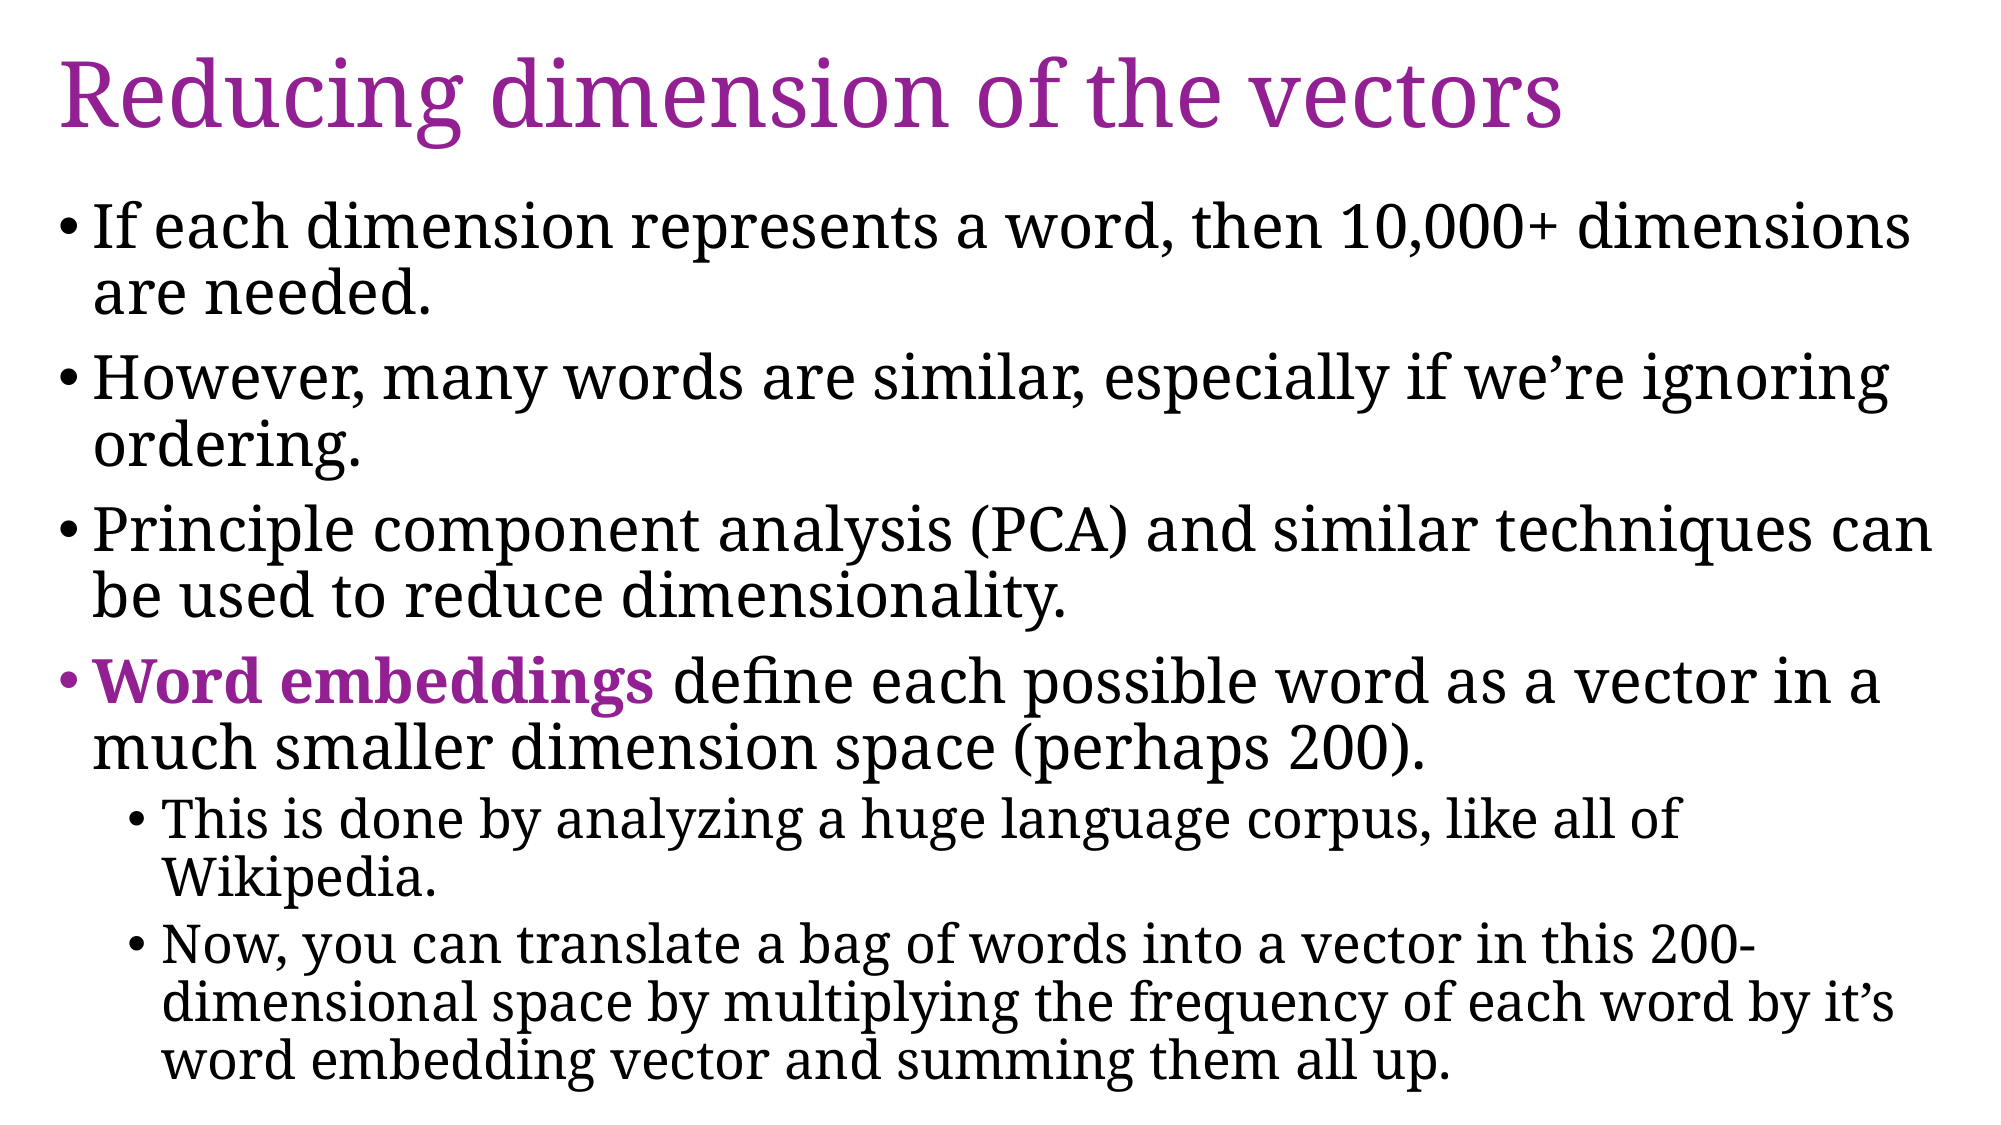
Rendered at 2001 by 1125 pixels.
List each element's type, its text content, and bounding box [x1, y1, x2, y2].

list If each dimension represents a word, then 10,000+ dimensions are needed. However, many words are similar, especially if we’re ignoring ordering. Principle component analysis (PCA) and similar techniques can be used to reduce dimensionality. Word embeddings define each possible word as a vector in a much smaller dimension space (perhaps 200). This is done by analyzing a huge language corpus, like all of Wikipedia. Now, you can translate a bag of words into a vector in this 200-dimensional space by multiplying the frequency of each word by it’s word embedding vector and summing them all up. [43, 188, 1953, 1106]
title Reducing dimension of the vectors [43, 25, 1953, 171]
